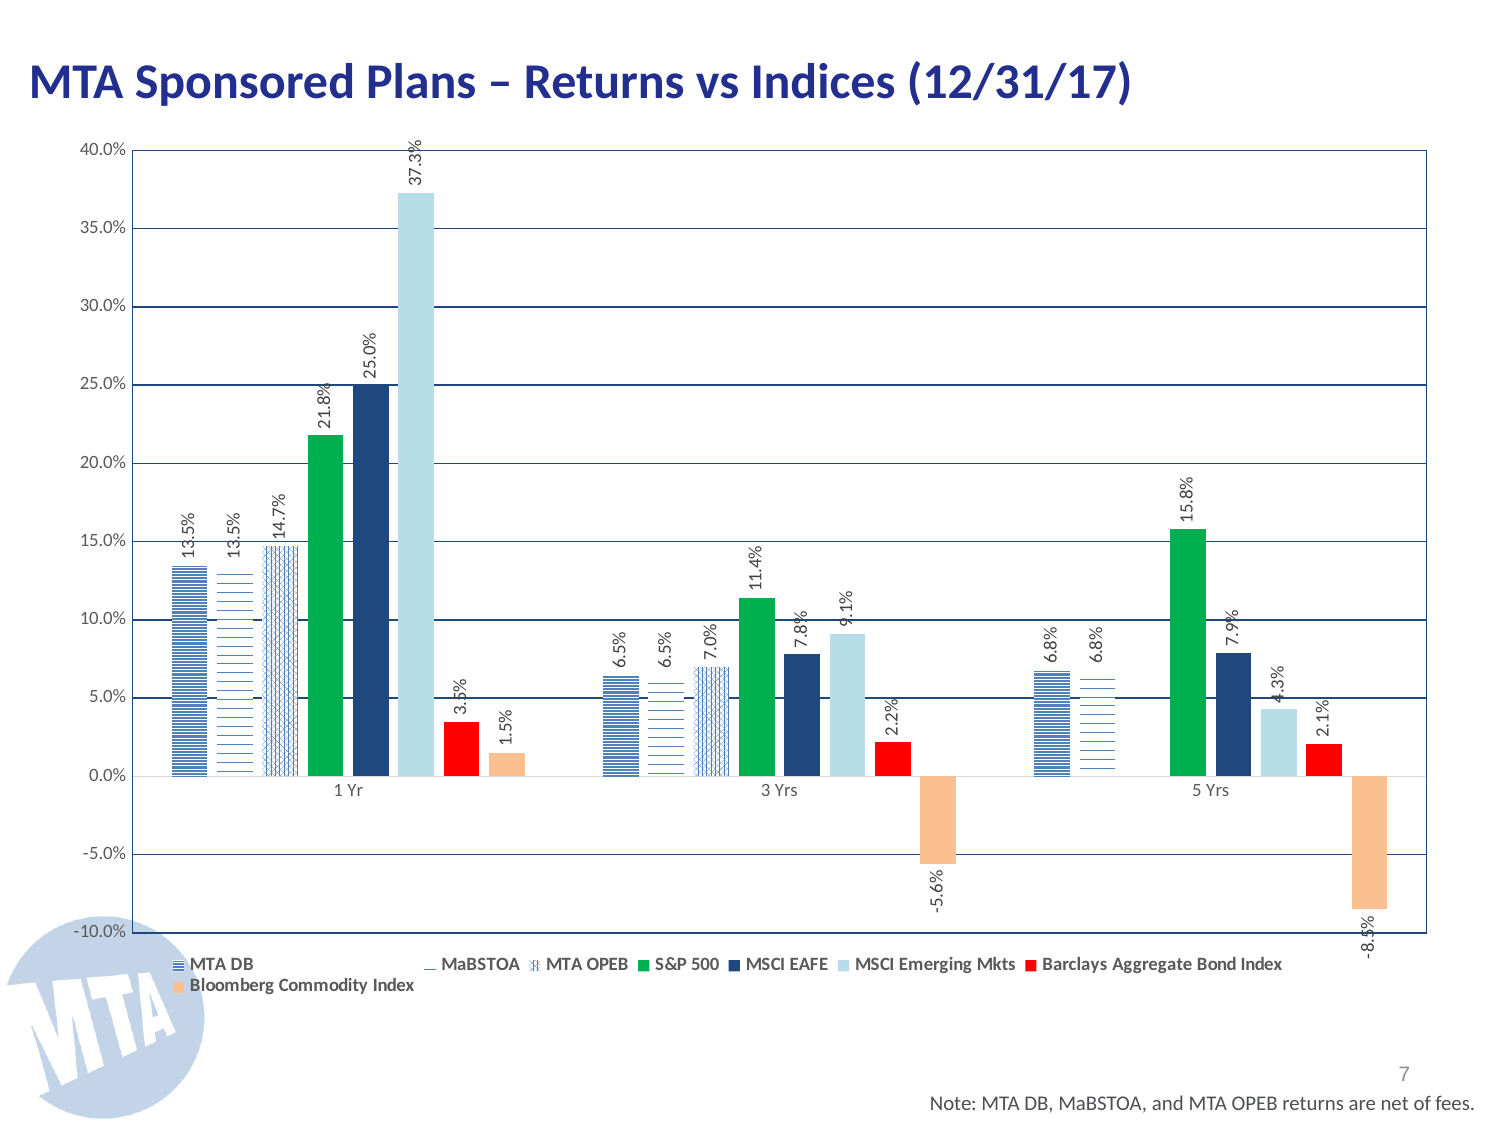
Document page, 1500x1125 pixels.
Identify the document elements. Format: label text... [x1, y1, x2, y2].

text_box MTA Sponsored Plans – Returns vs Indices (12/31/17) [13, 41, 1364, 117]
picture [0, 904, 221, 1125]
chart [45, 123, 1455, 1002]
slide_number 6 [1074, 1042, 1425, 1103]
text_box Note: MTA DB, MaBSTOA, and MTA OPEB returns are net of fees. [838, 1082, 1491, 1123]
